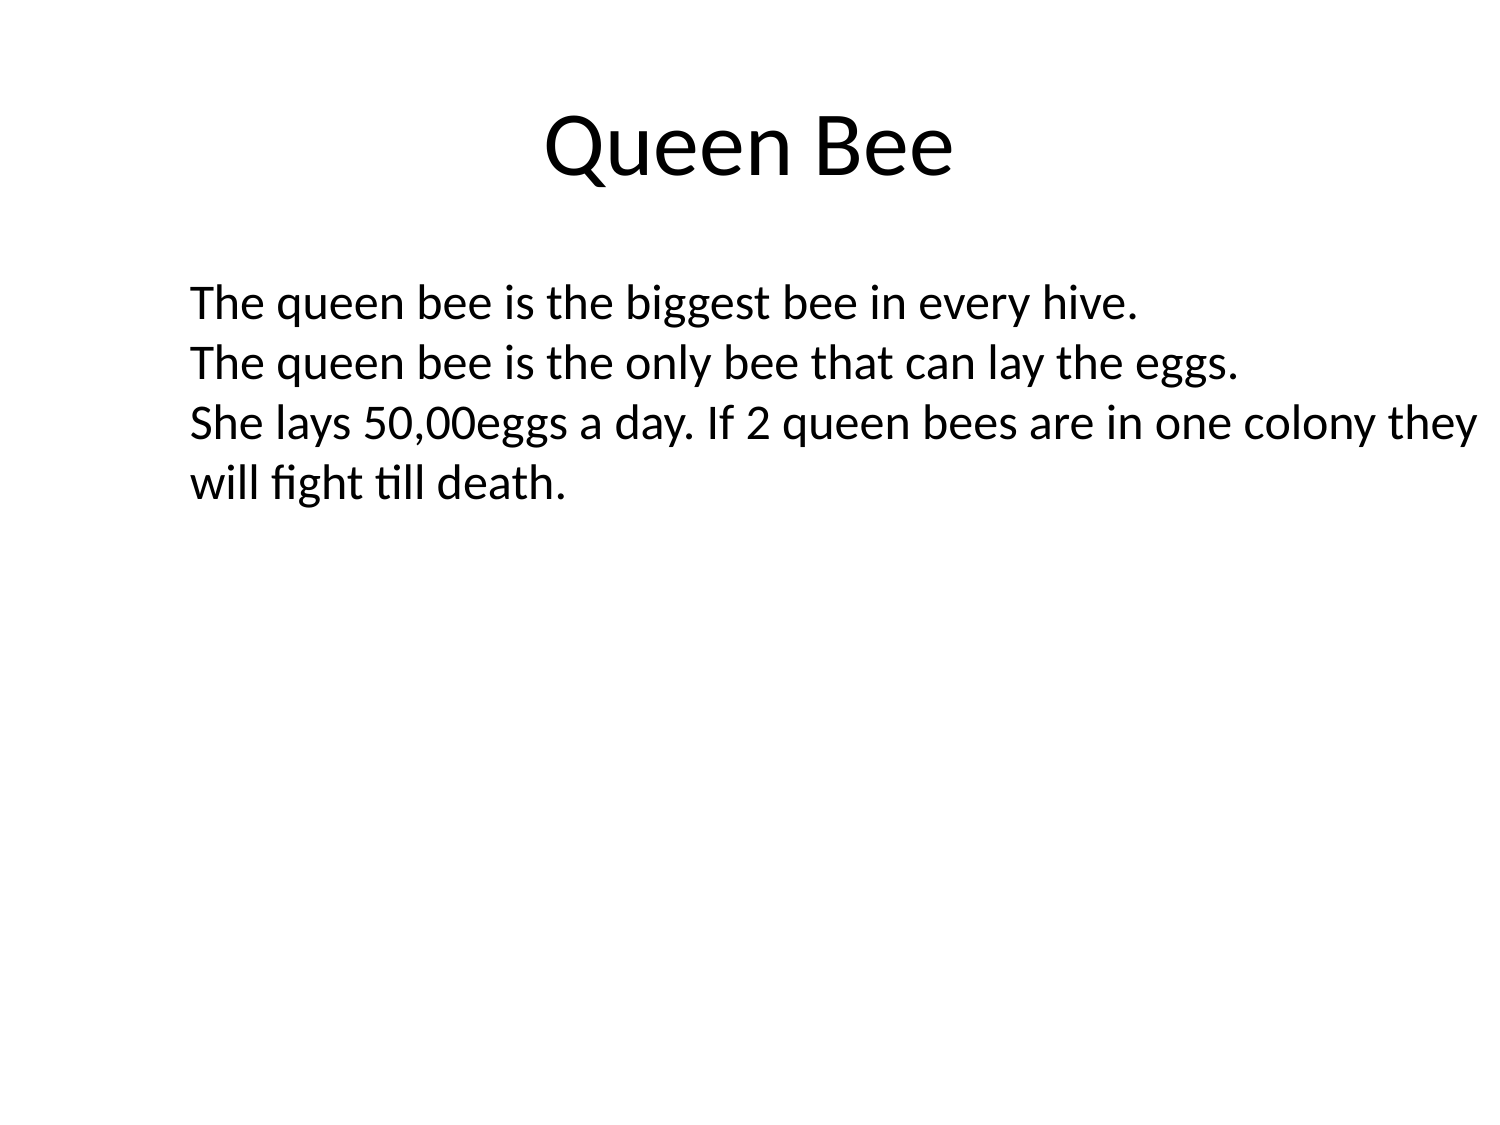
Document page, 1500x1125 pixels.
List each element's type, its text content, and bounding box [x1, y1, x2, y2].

text_box The queen bee is the biggest bee in every hive. The queen bee is the only bee that can lay the eggs. She lays 50,00eggs a day. If 2 queen bees are in one colony they will fight till death. [174, 262, 1500, 578]
title Queen Bee [75, 45, 1425, 233]
